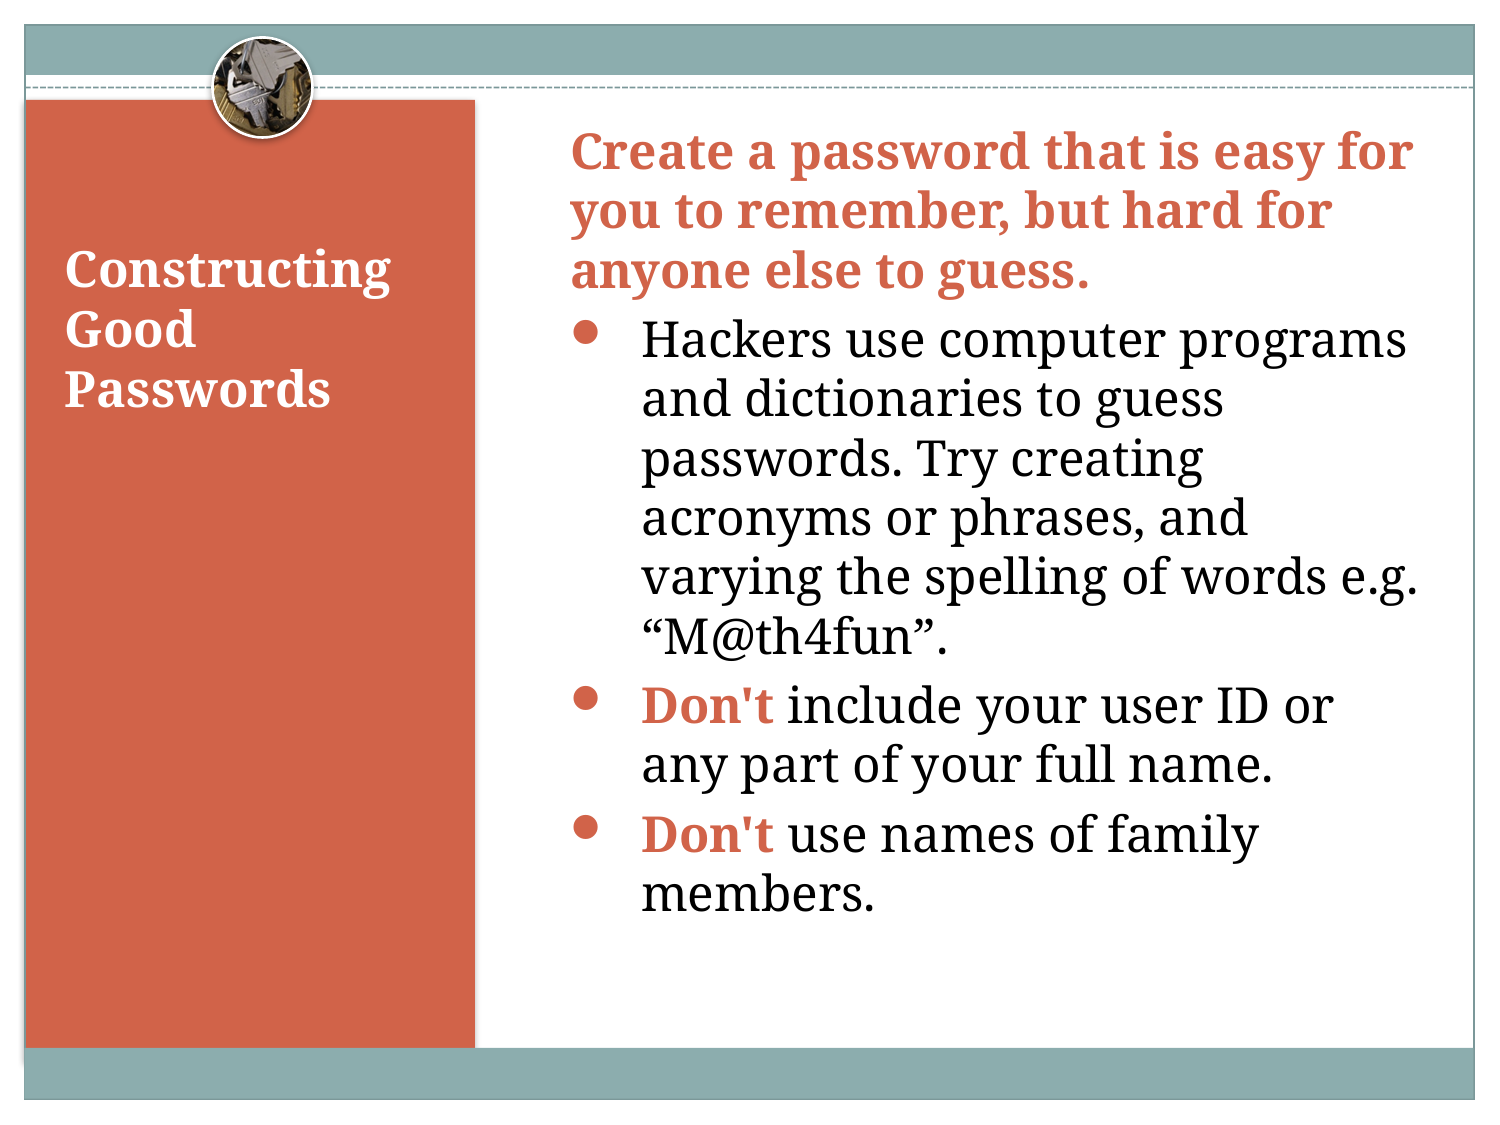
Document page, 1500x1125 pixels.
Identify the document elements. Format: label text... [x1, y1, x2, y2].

picture [214, 39, 311, 136]
title Constructing Good Passwords [50, 174, 463, 425]
list Create a password that is easy for you to remember, but hard for anyone else to guess. Hackers use computer programs and dictionaries to guess passwords. Try creating acronyms or phrases, and varying the spelling of words e.g. “M@th4fun”. Don't include your user ID or any part of your full name. Don't use names of family members. [512, 112, 1438, 1000]
